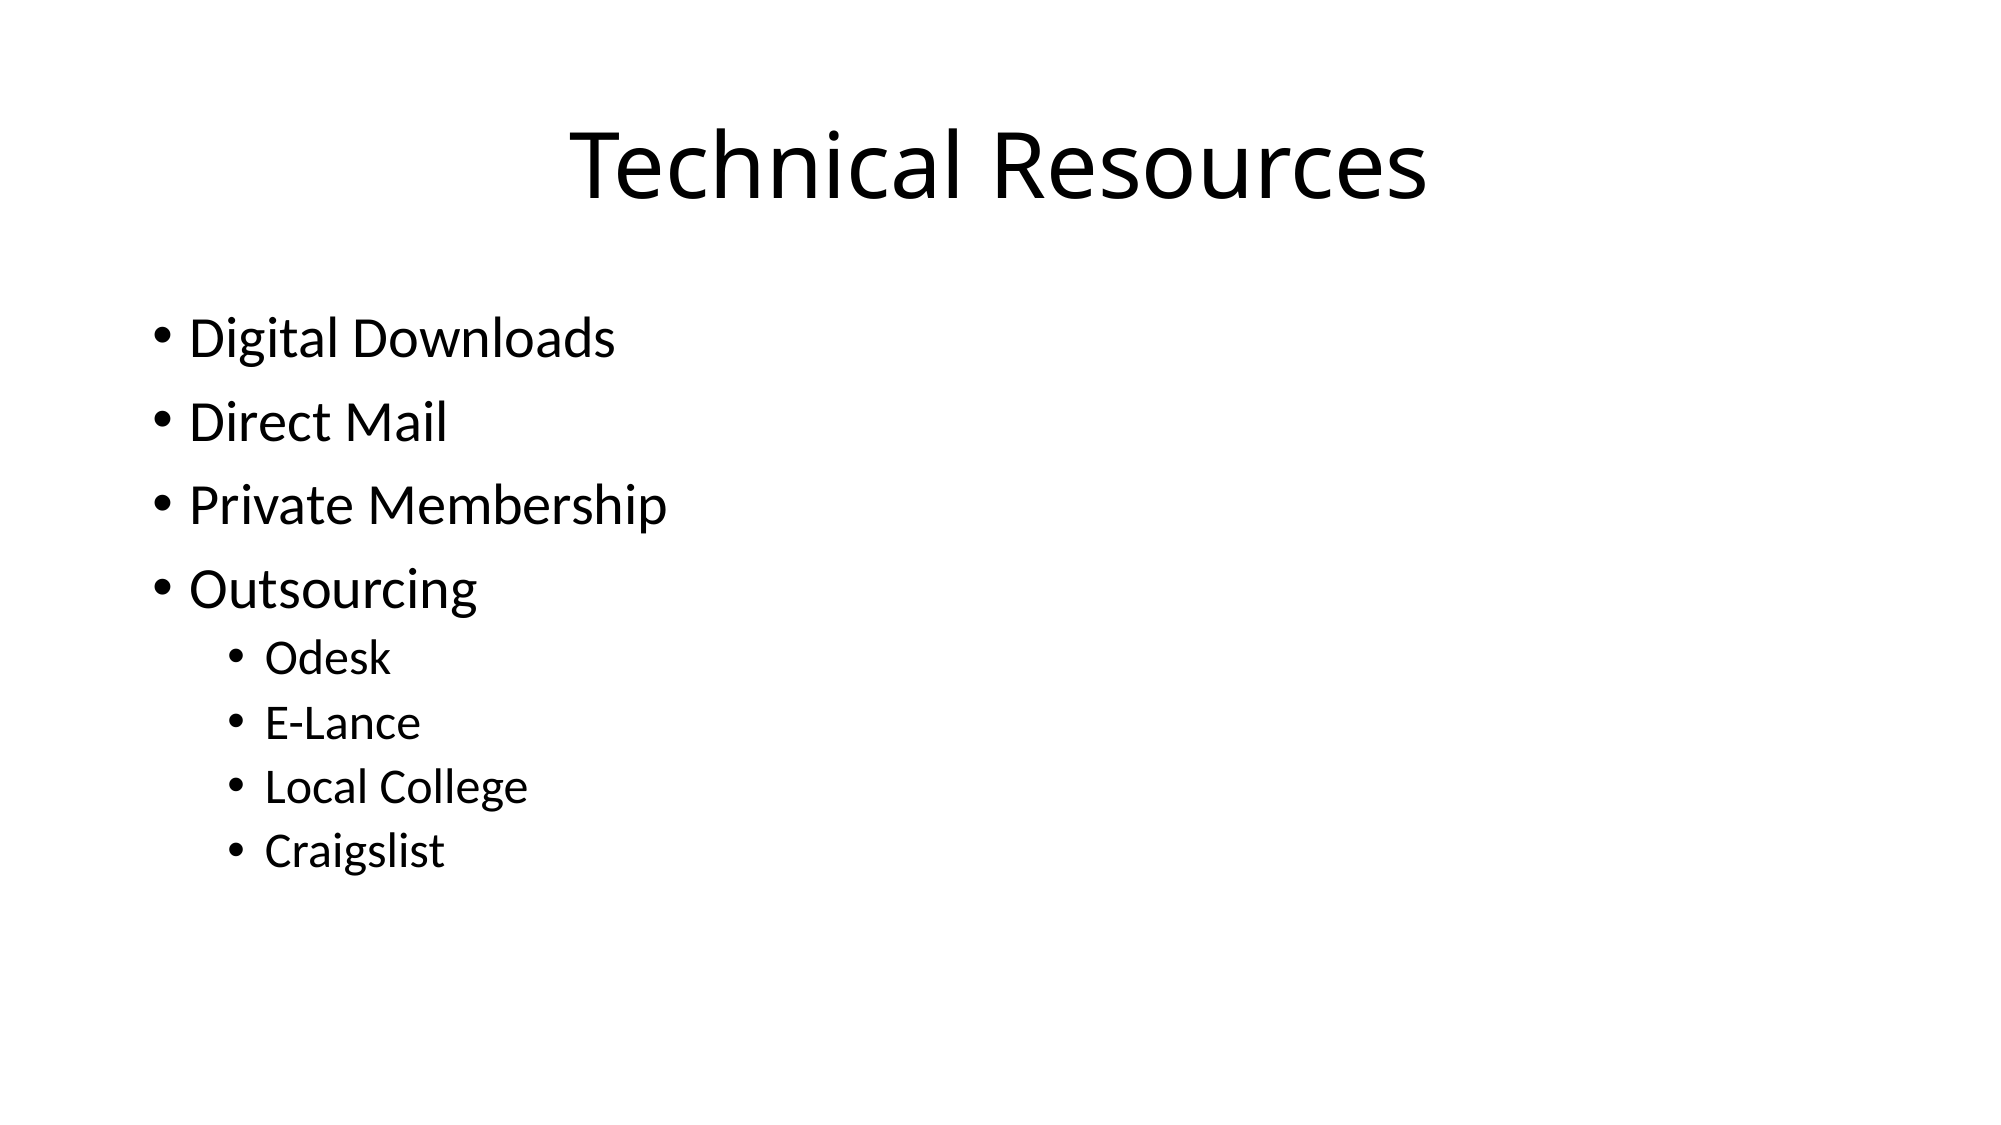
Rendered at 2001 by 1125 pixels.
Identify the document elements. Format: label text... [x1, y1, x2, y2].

title Technical Resources [137, 59, 1863, 278]
list Digital Downloads Direct Mail Private Membership Outsourcing Odesk E-Lance Local College Craigslist [137, 299, 1863, 1014]
